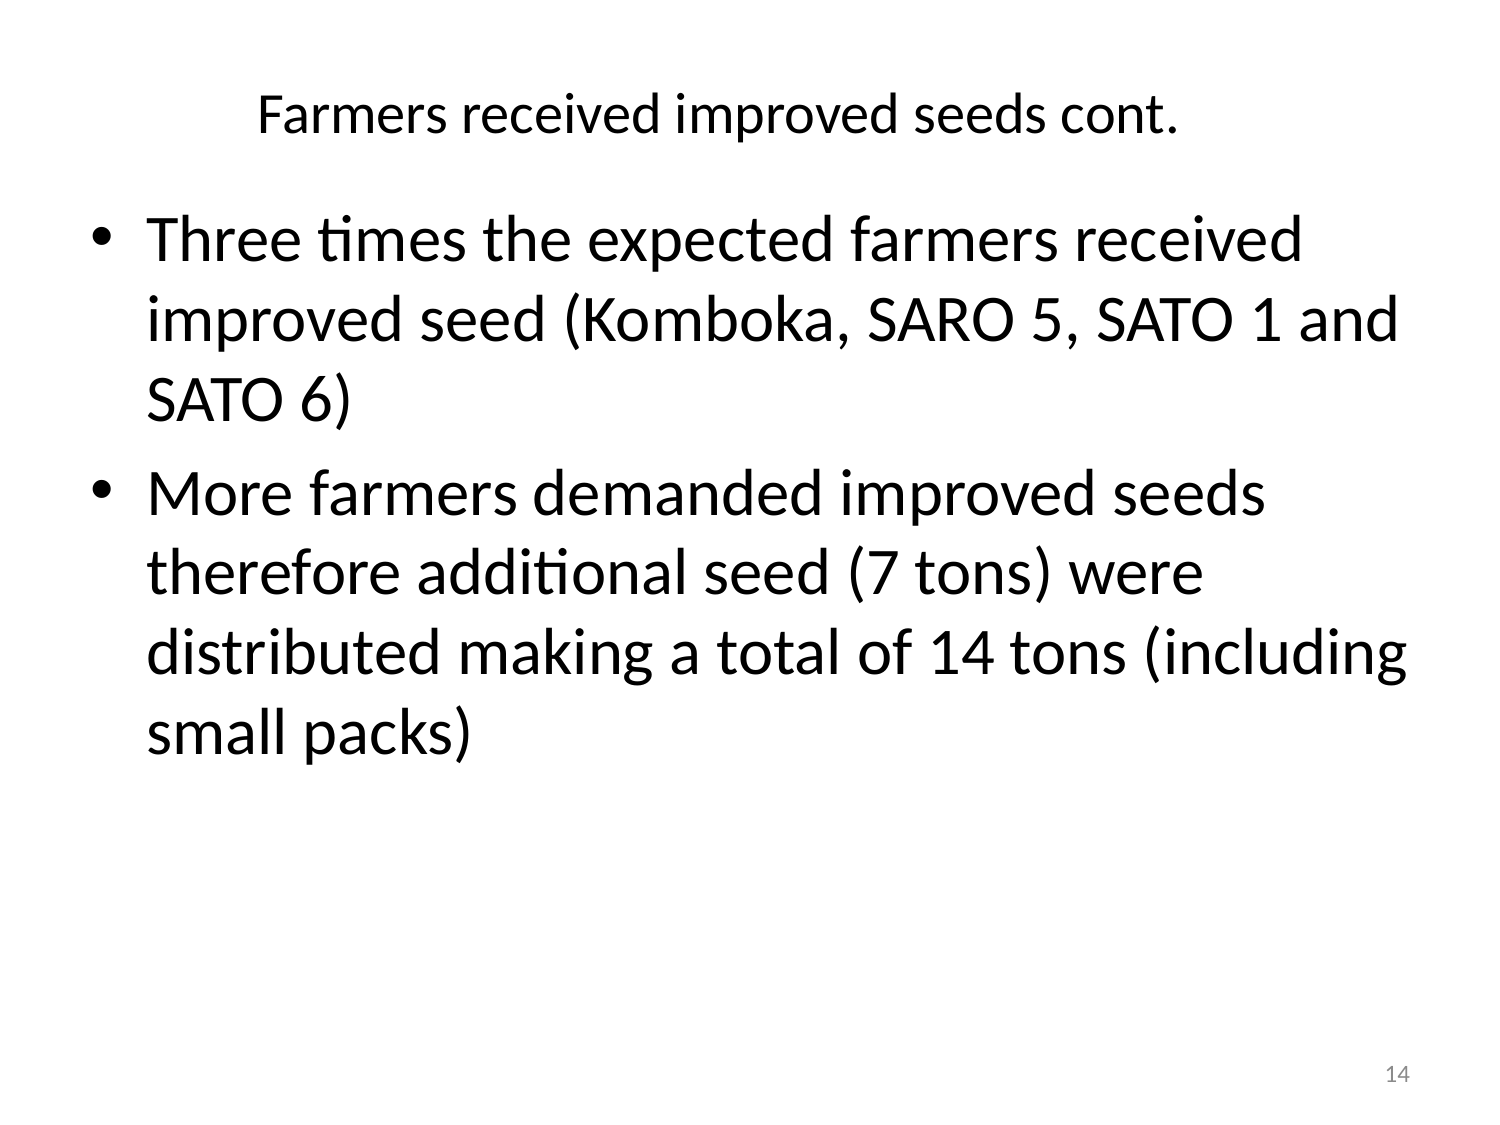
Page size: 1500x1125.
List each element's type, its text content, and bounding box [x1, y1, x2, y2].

list Three times the expected farmers received improved seed (Komboka, SARO 5, SATO 1 and SATO 6) More farmers demanded improved seeds therefore additional seed (7 tons) were distributed making a total of 14 tons (including small packs) [75, 187, 1425, 1005]
slide_number 14 [1074, 1042, 1425, 1103]
title Farmers received improved seeds cont. [75, 45, 1363, 175]
